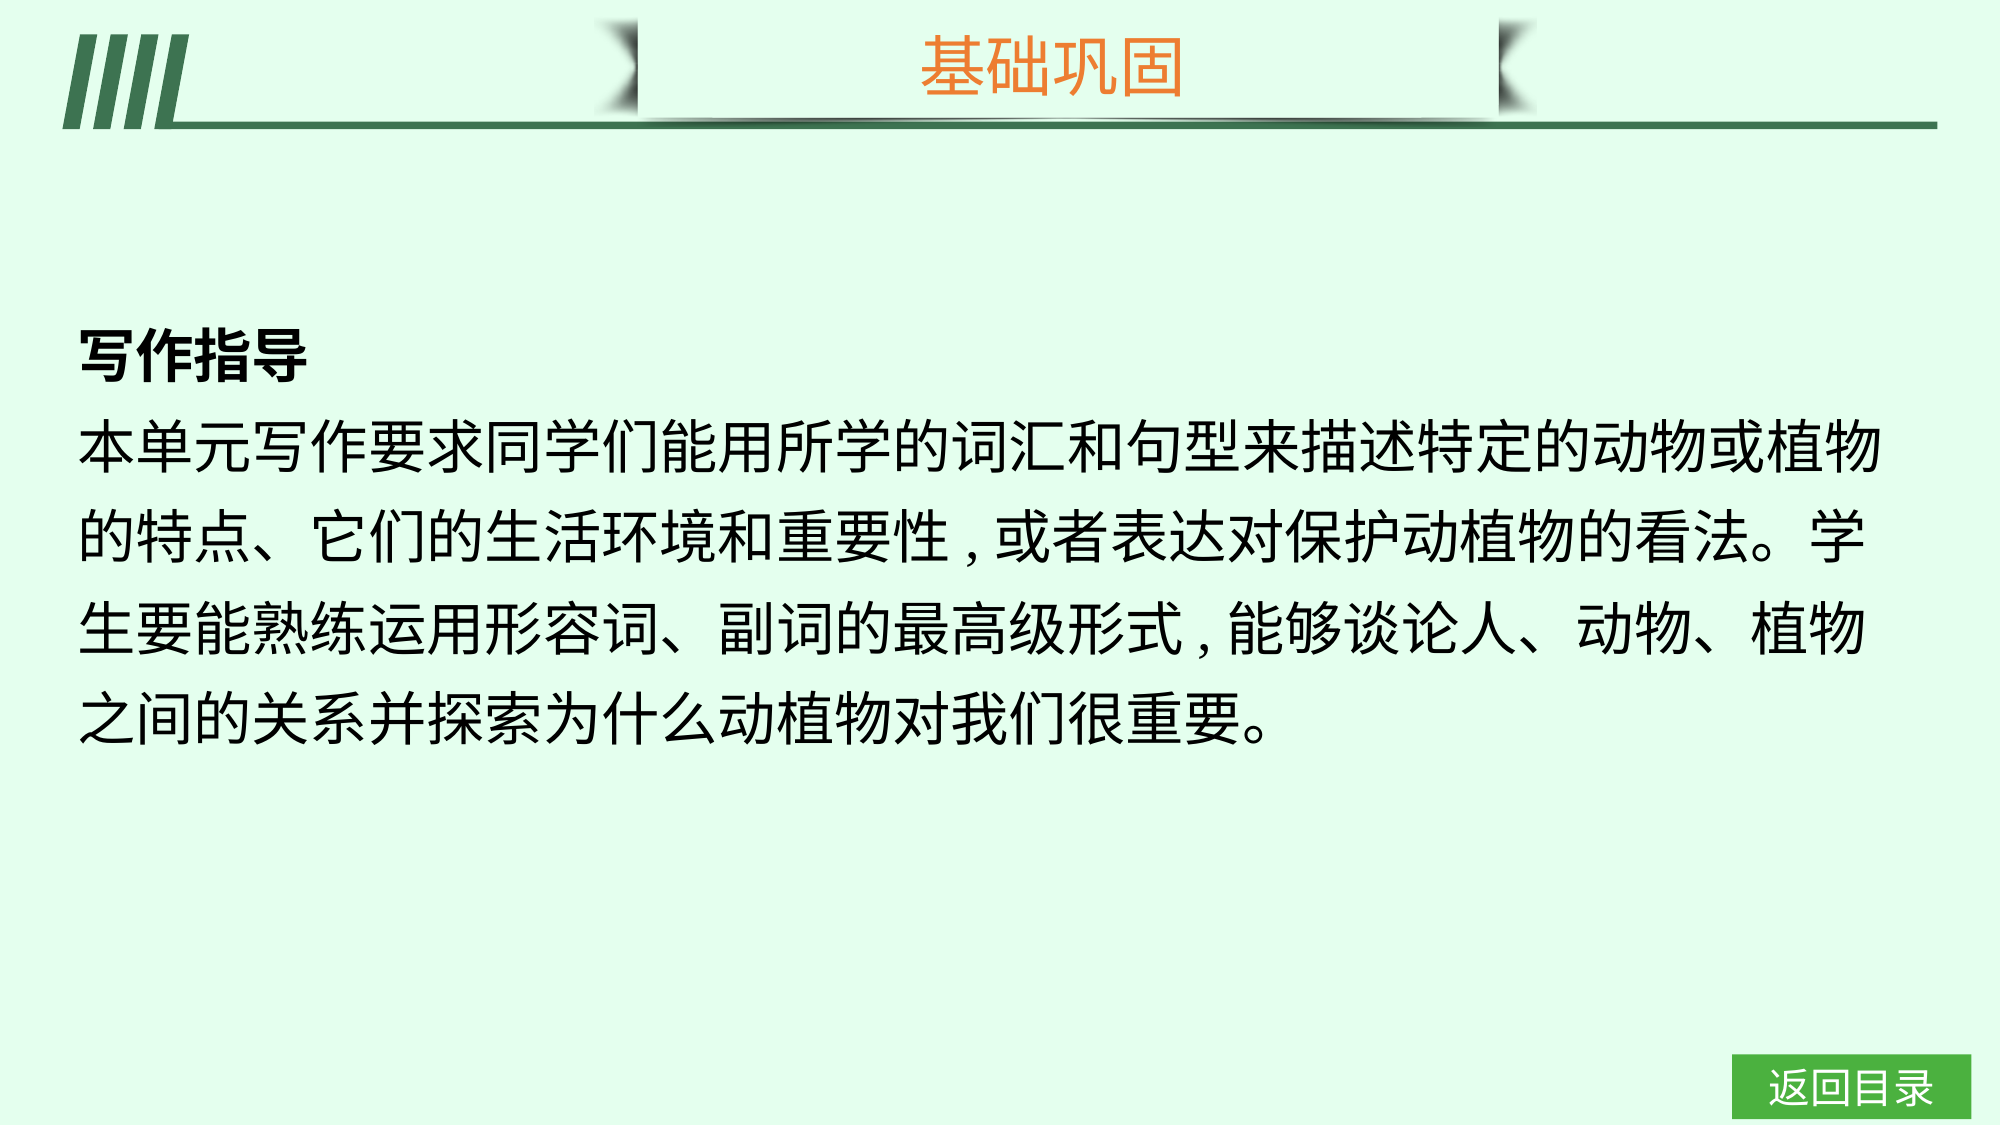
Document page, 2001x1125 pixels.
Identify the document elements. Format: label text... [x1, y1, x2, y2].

text_box 写作指导 本单元写作要求同学们能用所学的词汇和句型来描述特定的动物或植物的特点、它们的生活环境和重要性,或者表达对保护动植物的看法。学生要能熟练运用形容词、副词的最高级形式,能够谈论人、动物、植物之间的关系并探索为什么动植物对我们很重要。 [62, 290, 1938, 760]
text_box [62, 34, 1938, 130]
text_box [594, 16, 1537, 127]
